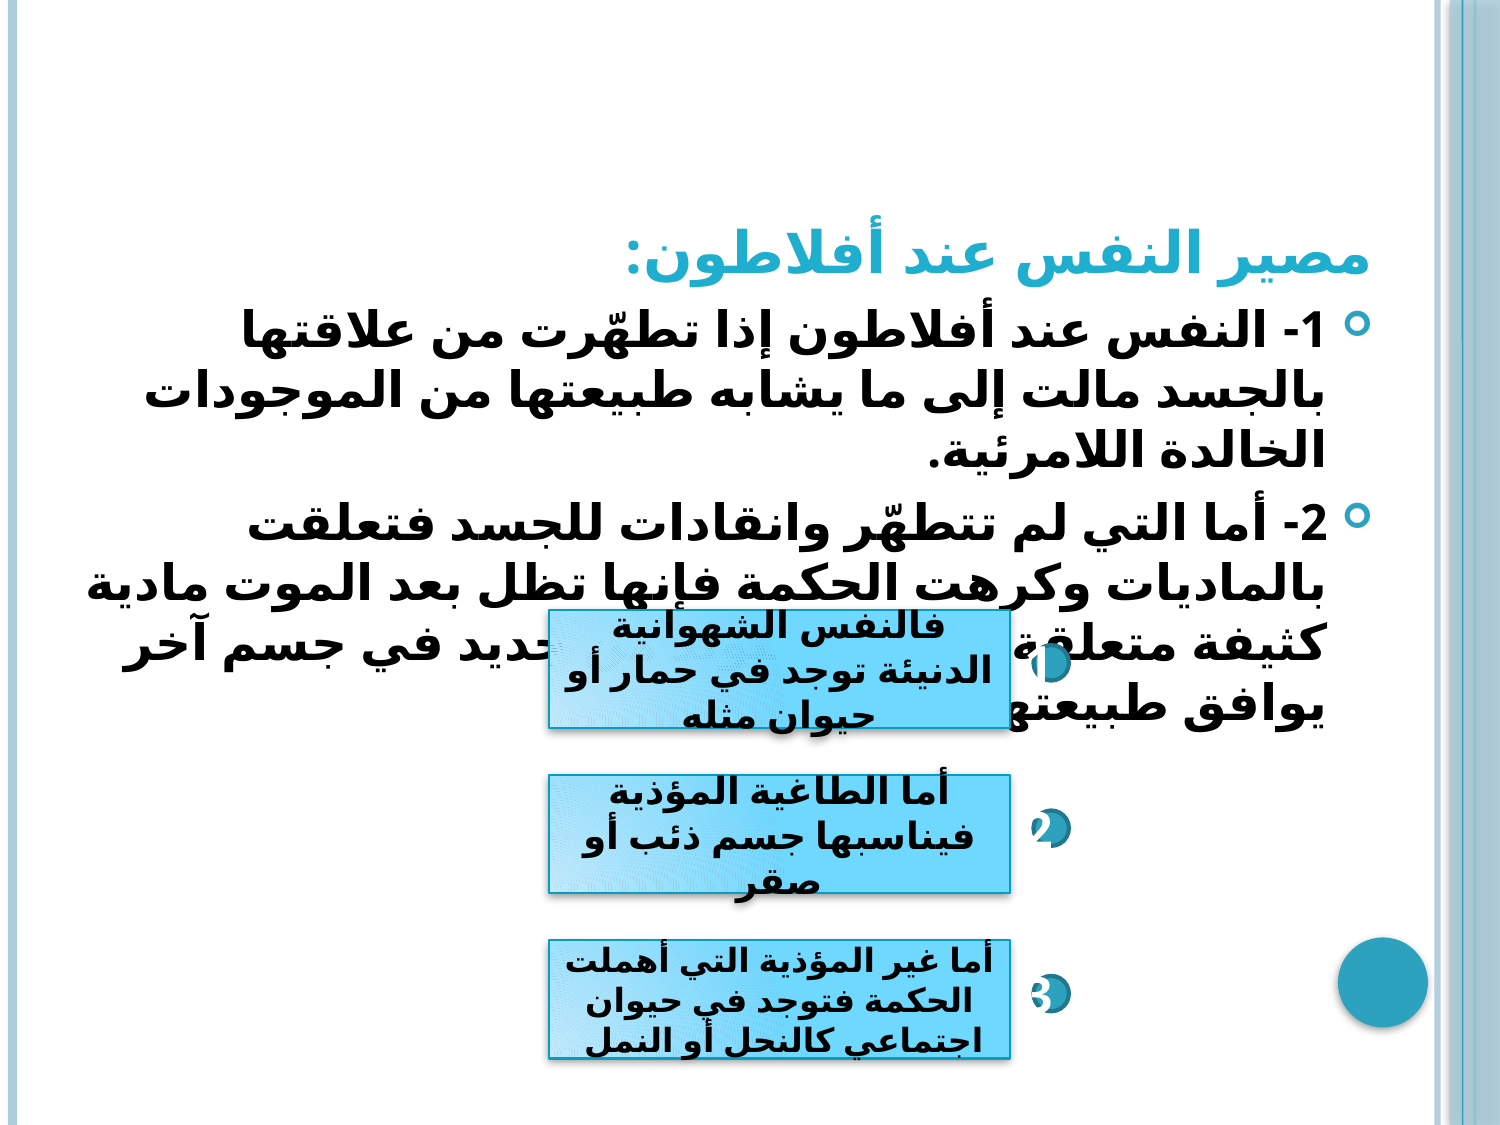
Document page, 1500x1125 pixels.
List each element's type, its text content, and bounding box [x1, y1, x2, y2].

text_box فالنفس الشهوانية الدنيئة توجد في حمار أو حيوان مثله [548, 609, 1011, 729]
text_box 1 [1031, 643, 1071, 683]
text_box 2 [1031, 808, 1071, 848]
text_box 3 [1031, 973, 1071, 1014]
list مصير النفس عند أفلاطون: 1- النفس عند أفلاطون إذا تطهّرت من علاقتها بالجسد مالت إلى ما يشابه طبيعتها من الموجودات الخالدة اللامرئية. 2- أما التي لم تتطهّر وانقادات للجسد فتعلقت بالماديات وكرهت الحكمة فإنها تظل بعد الموت مادية كثيفة متعلقة بالأبدان فتولد من جديد في جسم آخر يوافق طبيعتها السيئة: [41, 208, 1388, 1008]
text_box أما غير المؤذية التي أهملت الحكمة فتوجد في حيوان اجتماعي كالنحل أو النمل [548, 939, 1011, 1060]
text_box أما الطاغية المؤذية فيناسبها جسم ذئب أو صقر [548, 774, 1011, 894]
